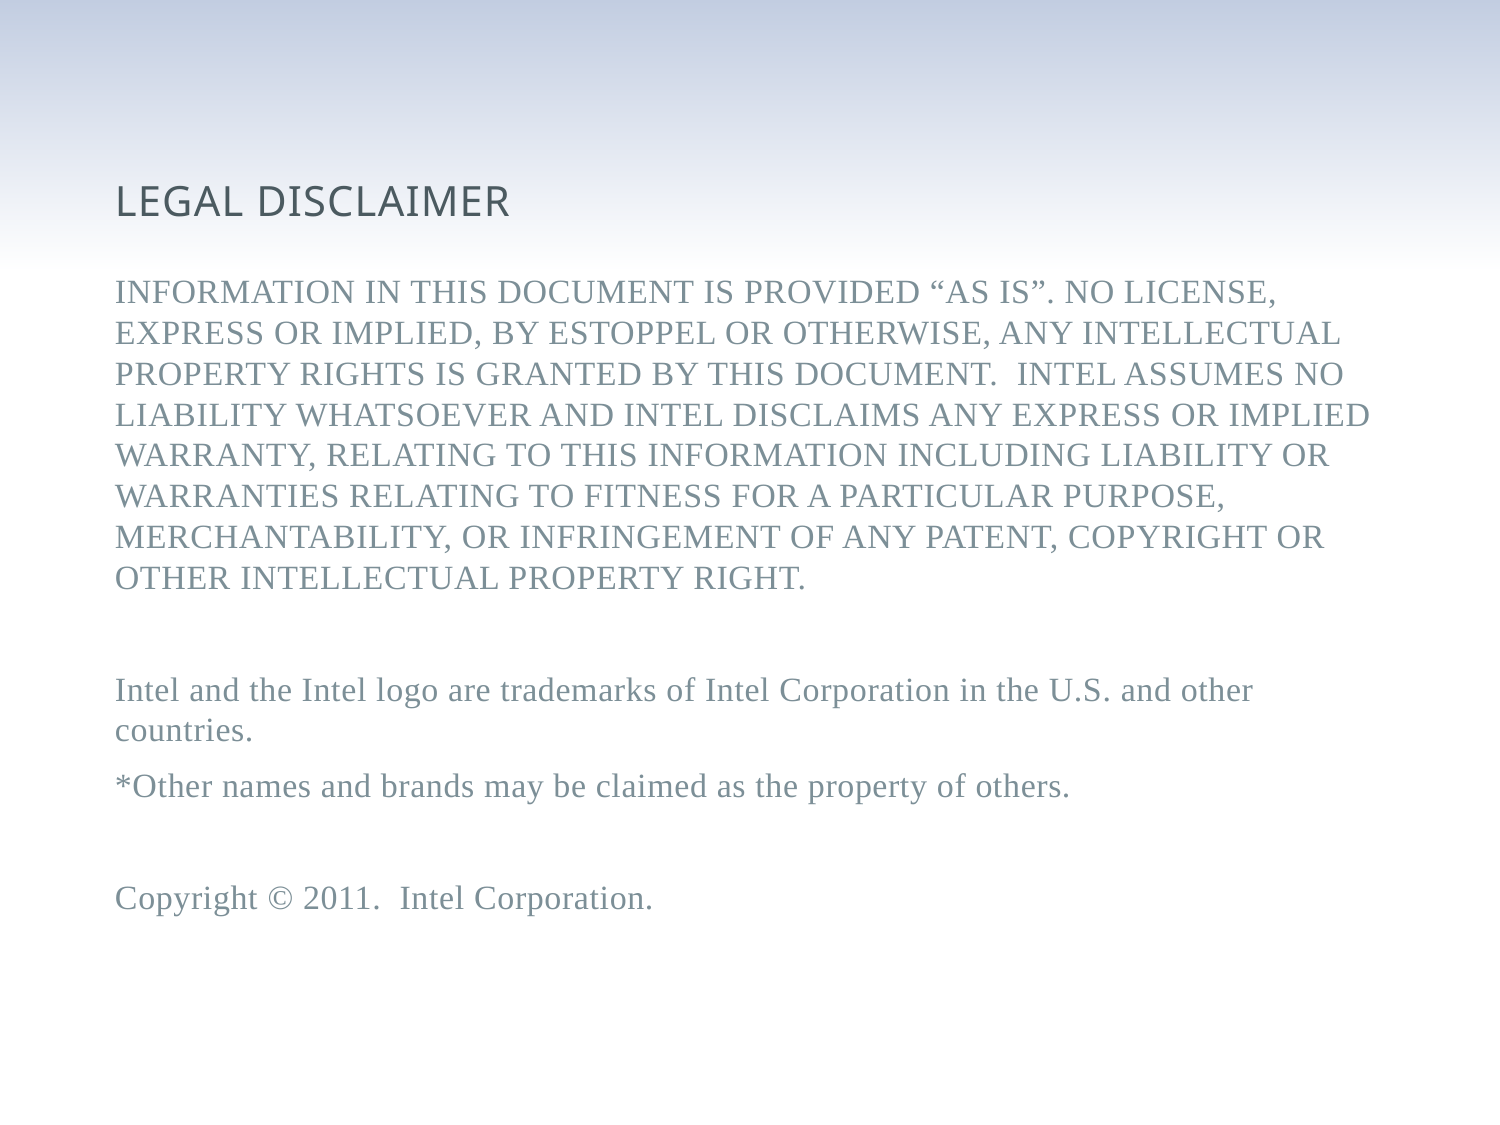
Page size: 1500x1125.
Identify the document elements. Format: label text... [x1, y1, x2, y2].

title Legal Disclaimer [99, 45, 1400, 233]
list INFORMATION IN THIS DOCUMENT IS PROVIDED “AS IS”. NO LICENSE, EXPRESS OR IMPLIED, BY ESTOPPEL OR OTHERWISE, ANY INTELLECTUAL PROPERTY RIGHTS IS GRANTED BY THIS DOCUMENT. INTEL ASSUMES NO LIABILITY WHATSOEVER AND INTEL DISCLAIMS ANY EXPRESS OR IMPLIED WARRANTY, RELATING TO THIS INFORMATION INCLUDING LIABILITY OR WARRANTIES RELATING TO FITNESS FOR A PARTICULAR PURPOSE, MERCHANTABILITY, OR INFRINGEMENT OF ANY PATENT, COPYRIGHT OR OTHER INTELLECTUAL PROPERTY RIGHT. Intel and the Intel logo are trademarks of Intel Corporation in the U.S. and other countries. *Other names and brands may be claimed as the property of others. Copyright © 2011. Intel Corporation. [99, 262, 1400, 938]
